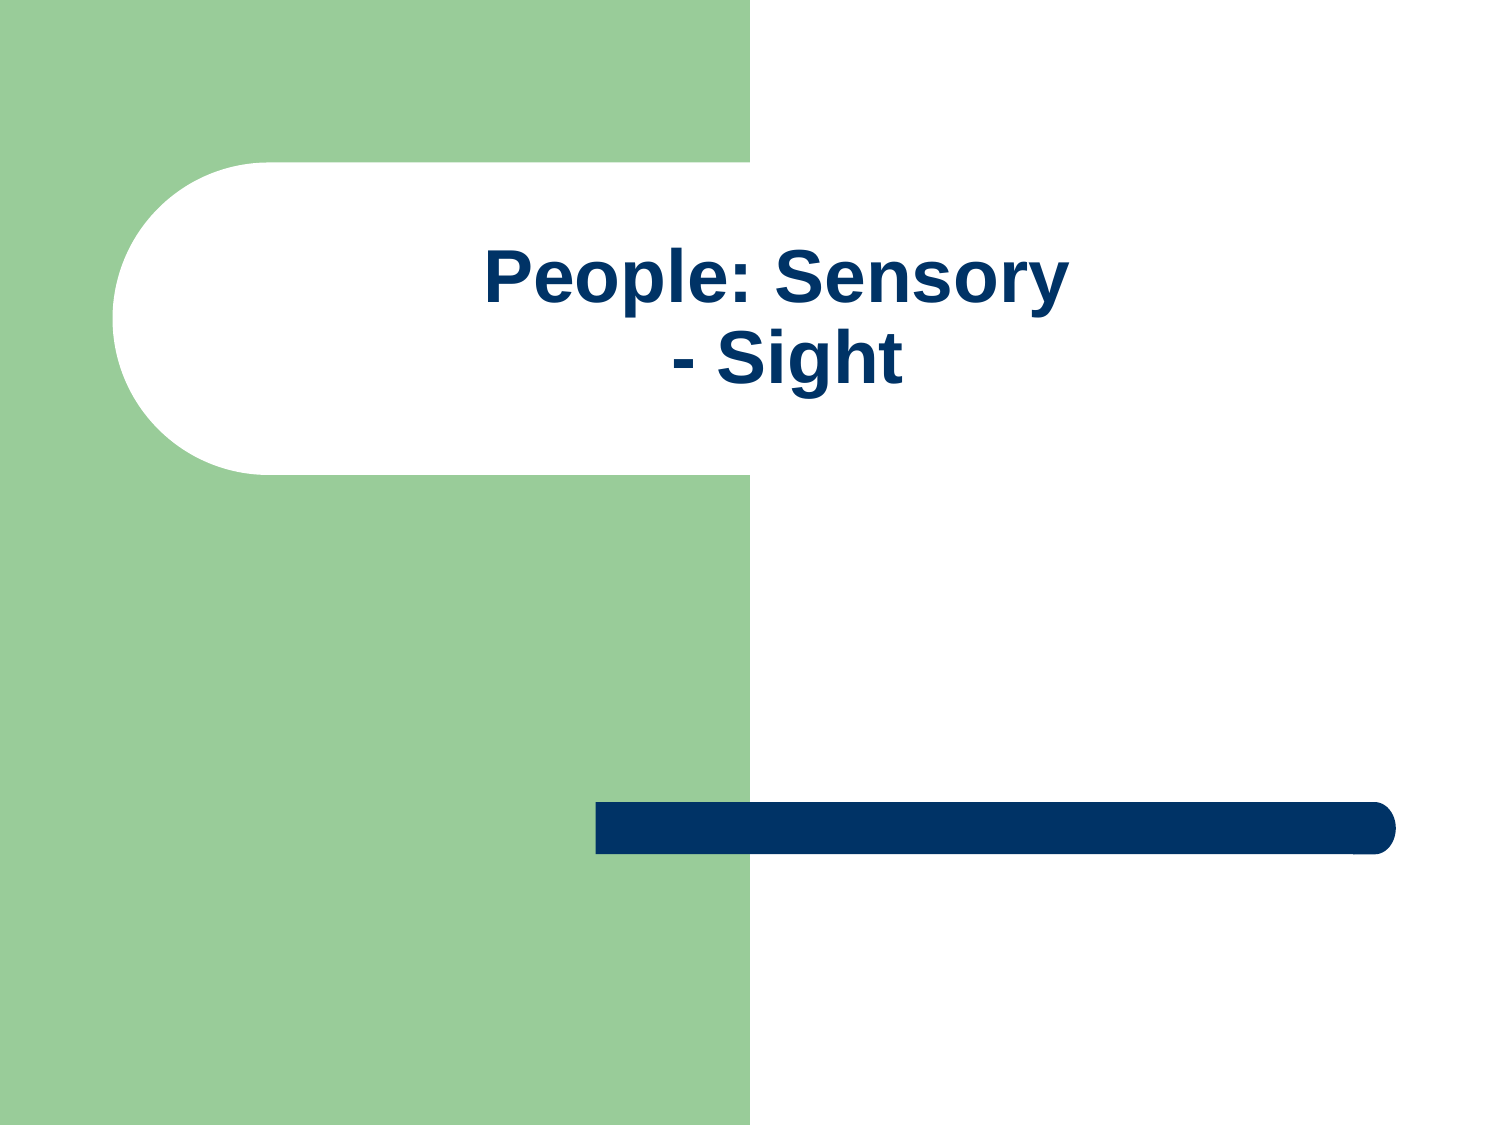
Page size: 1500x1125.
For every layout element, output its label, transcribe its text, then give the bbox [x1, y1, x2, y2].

title People: Sensory - Sight [112, 162, 1463, 476]
